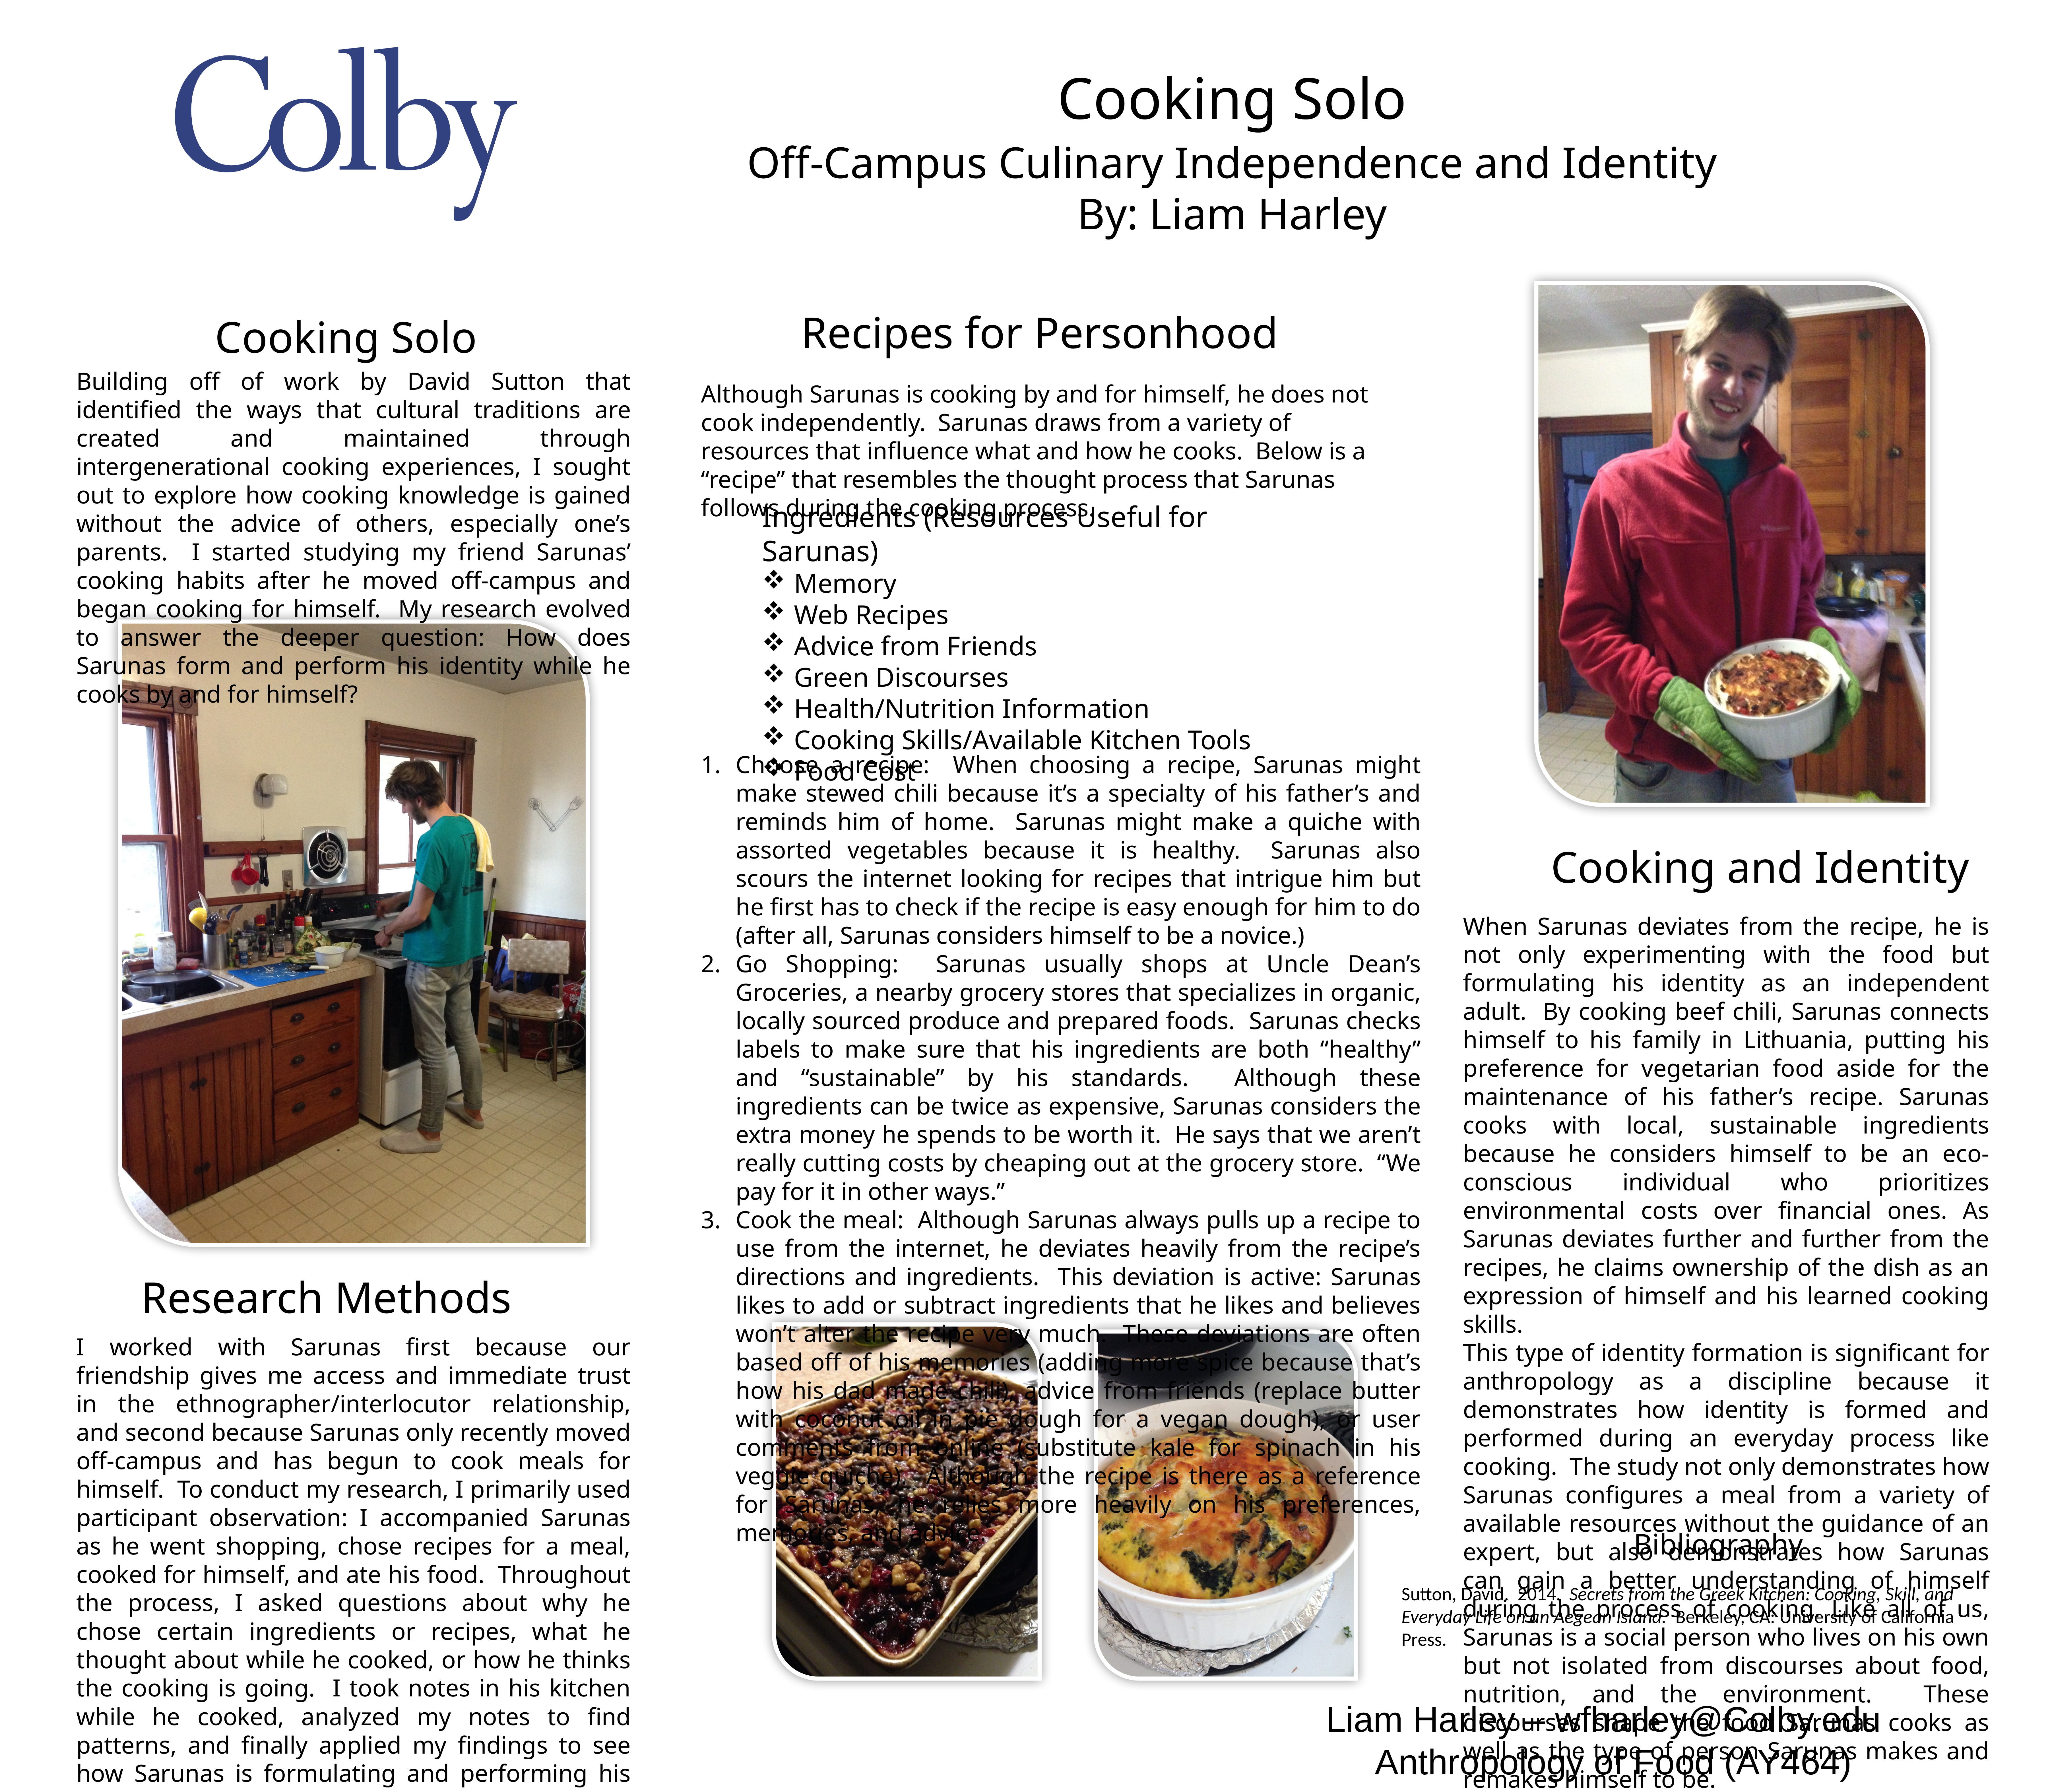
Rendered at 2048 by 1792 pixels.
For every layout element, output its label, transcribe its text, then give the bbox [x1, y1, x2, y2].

picture [175, 47, 517, 221]
text_box Recipes for Personhood [730, 304, 1349, 359]
text_box Cooking and Identity [1500, 838, 2020, 894]
text_box Although Sarunas is cooking by and for himself, he does not cook independently. Sarunas draws from a variety of resources that influence what and how he cooks. Below is a “recipe” that resembles the thought process that Sarunas follows during the cooking process. [697, 377, 1385, 523]
text_box Choose a recipe: When choosing a recipe, Sarunas might make stewed chili because it’s a specialty of his father’s and reminds him of home. Sarunas might make a quiche with assorted vegetables because it is healthy. Sarunas also scours the internet looking for recipes that intrigue him but he first has to check if the recipe is easy enough for him to do (after all, Sarunas considers himself to be a novice.) Go Shopping: Sarunas usually shops at Uncle Dean’s Groceries, a nearby grocery stores that specializes in organic, locally sourced produce and prepared foods. Sarunas checks labels to make sure that his ingredients are both “healthy” and “sustainable” by his standards. Although these ingredients can be twice as expensive, Sarunas considers the extra money he spends to be worth it. He says that we aren’t really cutting costs by cheaping out at the grocery store. “We pay for it in other ways.” Cook the meal: Although Sarunas always pulls up a recipe to use from the internet, he deviates heavily from the recipe’s directions and ingredients. This deviation is active: Sarunas likes to add or subtract ingredients that he likes and believes won’t alter the recipe very much. These deviations are often based off of his memories (adding more spice because that’s how his dad made chili), advice from friends (replace butter with coconut oil in pie dough for a vegan dough), or user comments from online (substitute kale for spinach in his veggie quiche). Although the recipe is there as a reference for Sarunas, he relies more heavily on his preferences, memories, and advice. [697, 748, 1426, 1548]
text_box Building off of work by David Sutton that identified the ways that cultural traditions are created and maintained through intergenerational cooking experiences, I sought out to explore how cooking knowledge is gained without the advice of others, especially one’s parents. I started studying my friend Sarunas’ cooking habits after he moved off-campus and began cooking for himself. My research evolved to answer the deeper question: How does Sarunas form and perform his identity while he cooks by and for himself? [72, 364, 636, 699]
text_box Cooking Solo [72, 308, 620, 364]
picture [730, 1368, 1400, 1677]
text_box Cooking Solo [599, 60, 1865, 133]
text_box When Sarunas deviates from the recipe, he is not only experimenting with the food but formulating his identity as an independent adult. By cooking beef chili, Sarunas connects himself to his family in Lithuania, putting his preference for vegetarian food aside for the maintenance of his father’s recipe. Sarunas cooks with local, sustainable ingredients because he considers himself to be an eco-conscious individual who prioritizes environmental costs over financial ones. As Sarunas deviates further and further from the recipes, he claims ownership of the dish as an expression of himself and his learned cooking skills. This type of identity formation is significant for anthropology as a discipline because it demonstrates how identity is formed and performed during an everyday process like cooking. The study not only demonstrates how Sarunas configures a meal from a variety of available resources without the guidance of an expert, but also demonstrates how Sarunas can gain a better understanding of himself during the process of cooking. Like all of us, Sarunas is a social person who lives on his own but not isolated from discourses about food, nutrition, and the environment. These discourses shape the food Sarunas cooks as well as the type of person Sarunas makes and remakes himself to be. [1459, 909, 1994, 1579]
text_box Sutton, David. 2014. Secrets from the Greek Kitchen: Cooking, Skill, and Everyday Life on an Aegean Island. Berkeley, CA: University of California Press. [1397, 1579, 1994, 1652]
text_box Off-Campus Culinary Independence and Identity By: Liam Harley [599, 133, 1865, 240]
text_box Bibliography [1994, 1524, 2020, 1563]
text_box Liam Harley – wfharley@Colby.edu Anthropology of Food (AY464) [1233, 1694, 1459, 1784]
text_box When Sarunas deviates from the recipe, he is not only experimenting with the food but formulating his identity as an independent adult. By cooking beef chili, Sarunas connects himself to his family in Lithuania, putting his preference for vegetarian food aside for the maintenance of his father’s recipe. Sarunas cooks with local, sustainable ingredients because he considers himself to be an eco-conscious individual who prioritizes environmental costs over financial ones. As Sarunas deviates further and further from the recipes, he claims ownership of the dish as an expression of himself and his learned cooking skills. This type of identity formation is significant for anthropology as a discipline because it demonstrates how identity is formed and performed during an everyday process like cooking. The study not only demonstrates how Sarunas configures a meal from a variety of available resources without the guidance of an expert, but also demonstrates how Sarunas can gain a better understanding of himself during the process of cooking. Like all of us, Sarunas is a social person who lives on his own but not isolated from discourses about food, nutrition, and the environment. These discourses shape the food Sarunas cooks as well as the type of person Sarunas makes and remakes himself to be. [1459, 1652, 1994, 1792]
text_box Ingredients (Resources Useful for Sarunas) Memory Web Recipes Advice from Friends Green Discourses Health/Nutrition Information Cooking Skills/Available Kitchen Tools Food Cost [758, 523, 1322, 748]
text_box Research Methods [17, 1268, 636, 1324]
text_box I worked with Sarunas first because our friendship gives me access and immediate trust in the ethnographer/interlocutor relationship, and second because Sarunas only recently moved off-campus and has begun to cook meals for himself. To conduct my research, I primarily used participant observation: I accompanied Sarunas as he went shopping, chose recipes for a meal, cooked for himself, and ate his food. Throughout the process, I asked questions about why he chose certain ingredients or recipes, what he thought about while he cooked, or how he thinks the cooking is going. I took notes in his kitchen while he cooked, analyzed my notes to find patterns, and finally applied my findings to see how Sarunas is formulating and performing his identity while he cooks. [72, 1329, 636, 1792]
picture [1471, 285, 1993, 802]
picture [42, 699, 666, 1243]
text_box Bibliography [1417, 1524, 1459, 1563]
